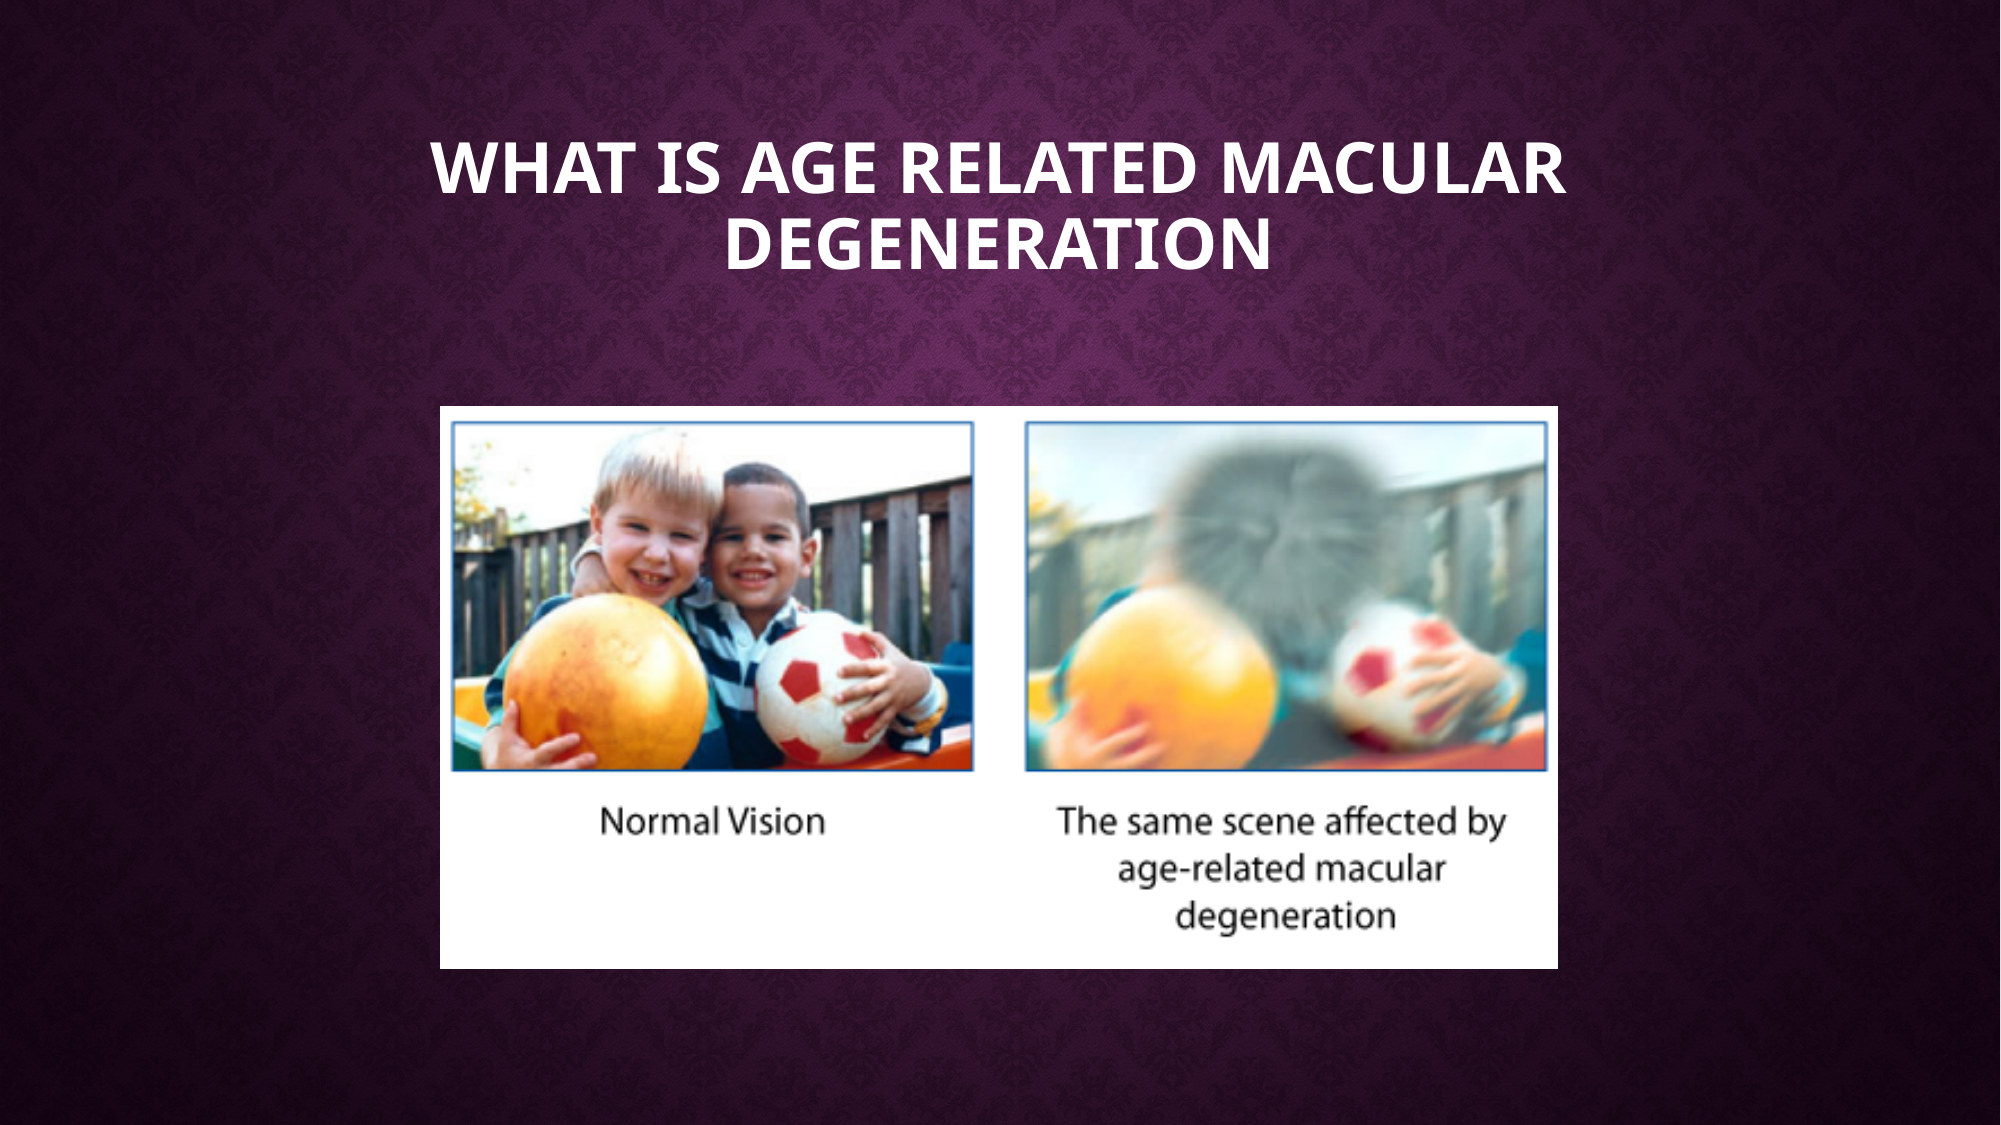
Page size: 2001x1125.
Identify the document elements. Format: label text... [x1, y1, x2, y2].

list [439, 406, 1559, 970]
title What is Age related macular degeneration [149, 99, 1849, 318]
